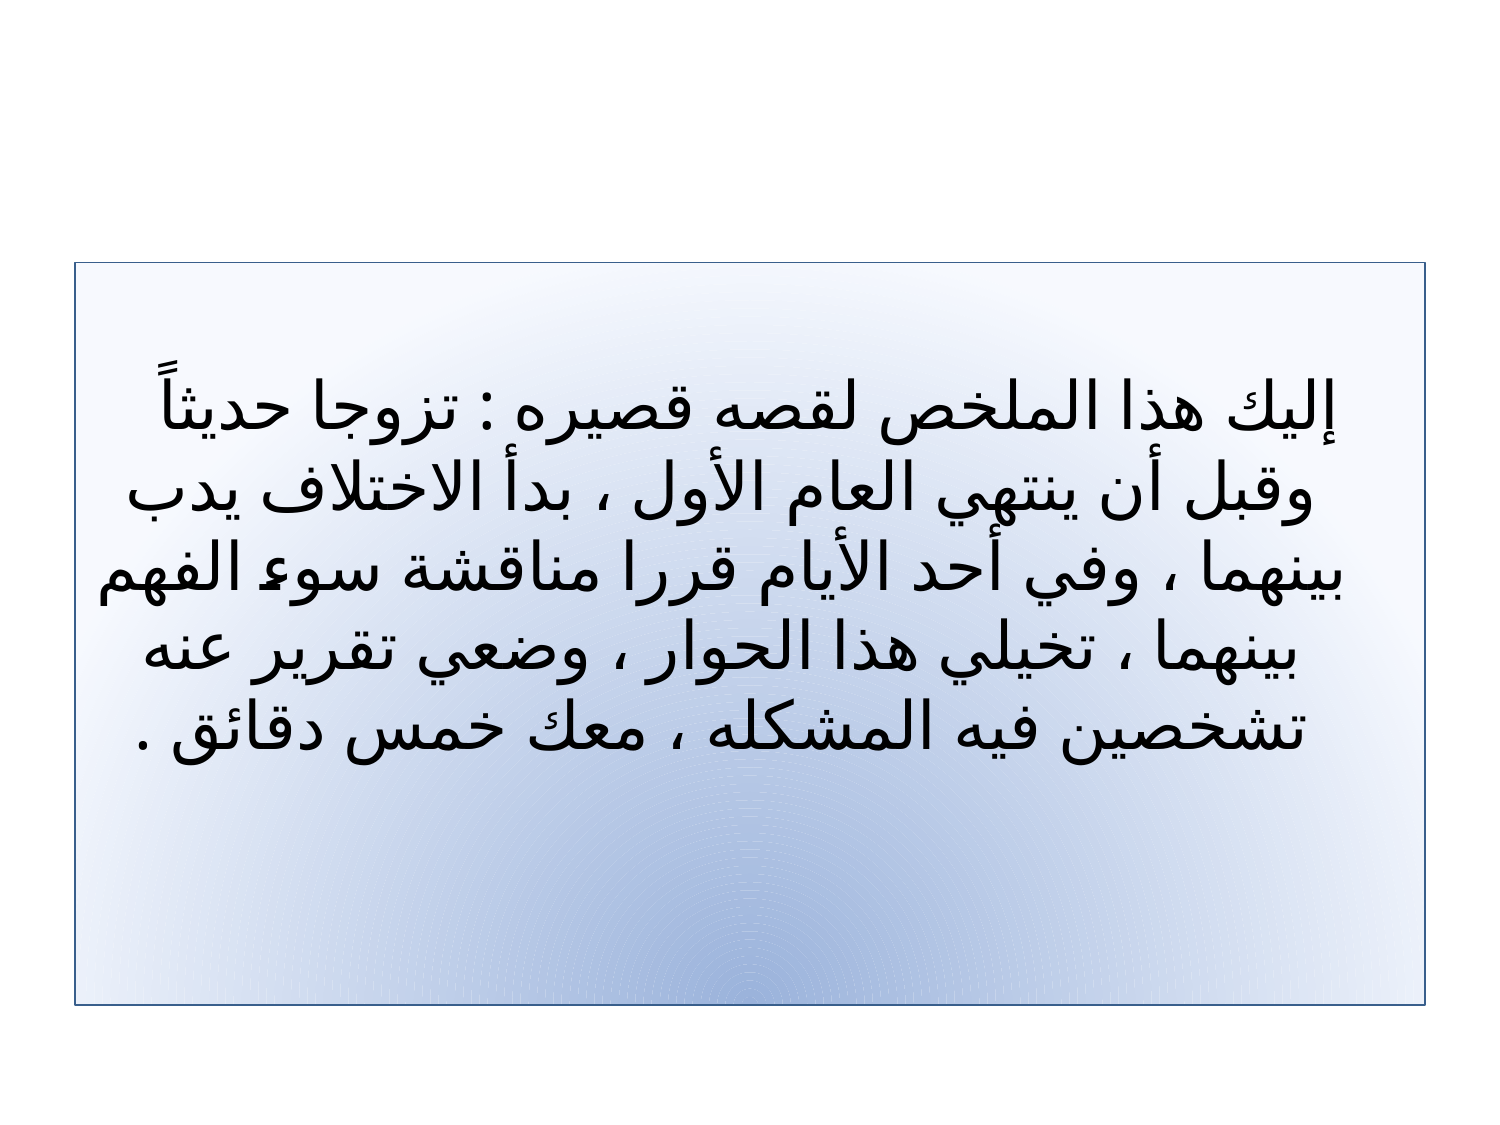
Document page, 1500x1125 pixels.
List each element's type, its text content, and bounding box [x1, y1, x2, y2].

list إليك هذا الملخص لقصه قصيره : تزوجا حديثاً وقبل أن ينتهي العام الأول ، بدأ الاختلاف يدب بينهما ، وفي أحد الأيام قررا مناقشة سوء الفهم بينهما ، تخيلي هذا الحوار ، وضعي تقرير عنه تشخصين فيه المشكله ، معك خمس دقائق . [74, 262, 1426, 1006]
